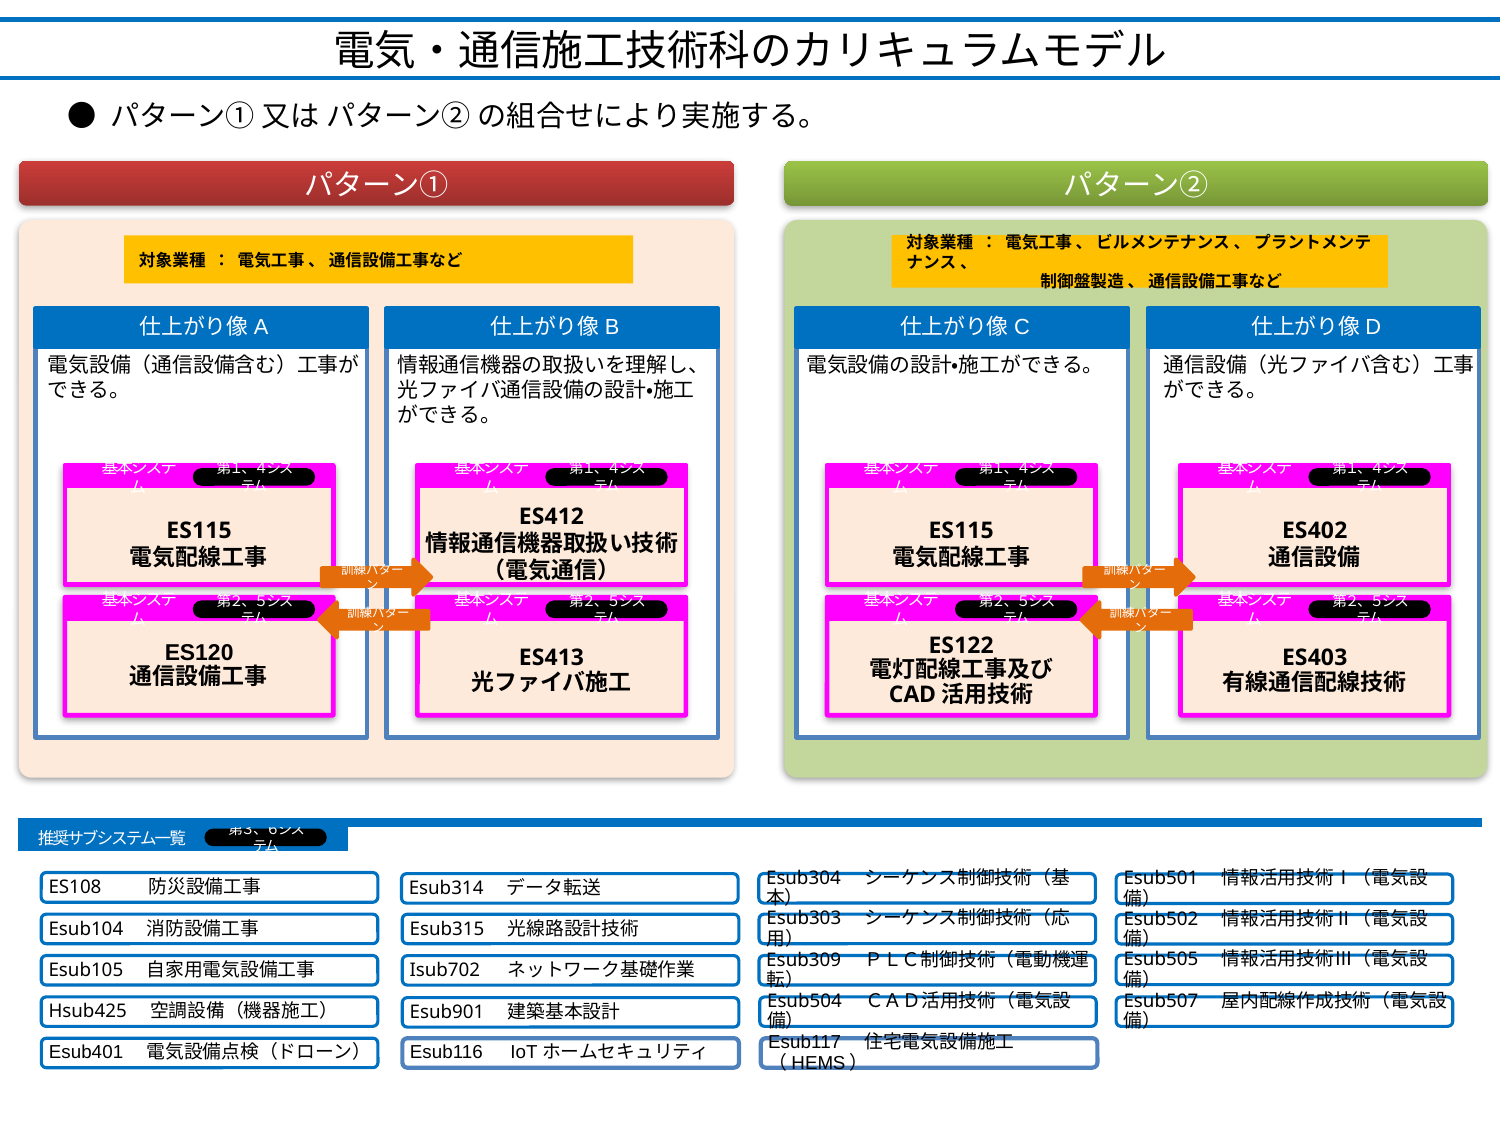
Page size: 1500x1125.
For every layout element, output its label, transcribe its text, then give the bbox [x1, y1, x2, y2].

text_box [64, 464, 334, 716]
text_box 対象業種 ： 電気工事 、 ビルメンテナンス 、 プラントメンテナンス 、 制御盤製造 、 通信設備工事など [890, 233, 1390, 290]
text_box パターン② [784, 161, 1489, 207]
text_box Esub901 建築基本設計 [400, 995, 741, 1030]
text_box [1147, 307, 1491, 738]
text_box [826, 464, 1096, 716]
text_box Esub304 シーケンス制御技術（基本） [756, 871, 1098, 906]
text_box [783, 219, 1489, 779]
text_box Esub314 データ転送 [399, 871, 741, 906]
text_box Esub502 情報活用技術Ⅱ（電気設備） [1114, 912, 1455, 947]
text_box 電気・通信施工技術科のカリキュラムモデル [0, 17, 1500, 80]
text_box Esub501 情報活用技術Ⅰ（電気設備） [1114, 871, 1455, 906]
text_box Esub104 消防設備工事 [39, 912, 380, 946]
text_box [382, 307, 725, 738]
text_box Esub105 自家用電気設備工事 [39, 953, 380, 988]
text_box Esub315 光線路設計技術 [400, 912, 741, 946]
text_box Esub505 情報活用技術Ⅲ（電気設備） [1114, 953, 1455, 987]
text_box 対象業種 ： 電気工事 、 通信設備工事など [122, 233, 635, 285]
text_box Esub309 ＰＬＣ制御技術（電動機運転） [756, 953, 1098, 988]
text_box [32, 307, 376, 738]
text_box Esub507 屋内配線作成技術（電気設備） [1114, 994, 1455, 1029]
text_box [791, 307, 1145, 738]
text_box Isub702 ネットワーク基礎作業 [400, 953, 741, 988]
text_box [18, 219, 735, 779]
text_box Esub303 シーケンス制御技術（応用） [756, 912, 1098, 946]
text_box パターン① [18, 160, 735, 206]
text_box Esub504 ＣＡＤ活用技術（電気設備） [757, 994, 1099, 1029]
text_box ES108 防災設備工事 [39, 870, 380, 905]
text_box Esub401 電気設備点検（ドローン） [39, 1036, 381, 1070]
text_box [5, 822, 1483, 853]
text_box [417, 464, 687, 716]
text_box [1180, 464, 1450, 716]
text_box Hsub425 空調設備（機器施工） [39, 994, 380, 1029]
text_box ● パターン① 又は パターン② の組合せにより実施する。 [52, 90, 1495, 140]
text_box Esub116 IoTホームセキュリティ [400, 1036, 742, 1070]
text_box Esub117 住宅電気設備施工（HEMS） [758, 1036, 1100, 1070]
